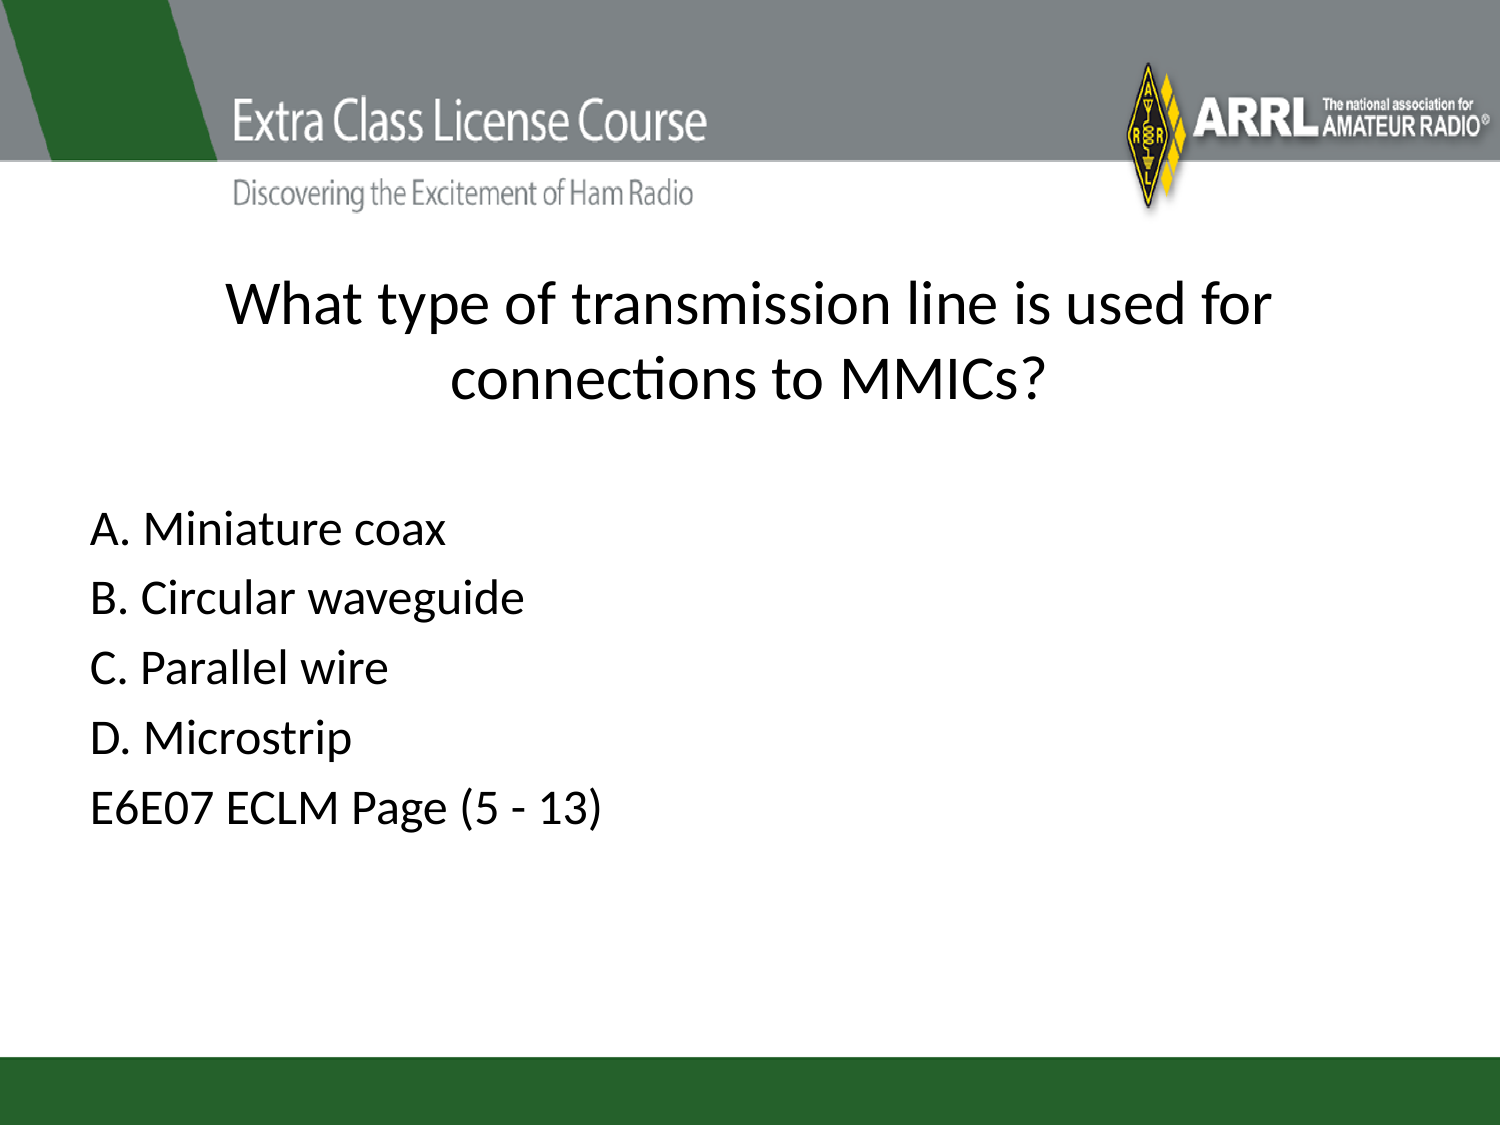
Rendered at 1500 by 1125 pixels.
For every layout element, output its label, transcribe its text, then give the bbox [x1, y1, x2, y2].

list A. Miniature coax B. Circular waveguide C. Parallel wire D. Microstrip E6E07 ECLM Page (5 - 13) [75, 487, 1425, 1005]
picture [0, 0, 1500, 1125]
title What type of transmission line is used for connections to MMICs? [75, 254, 1425, 435]
